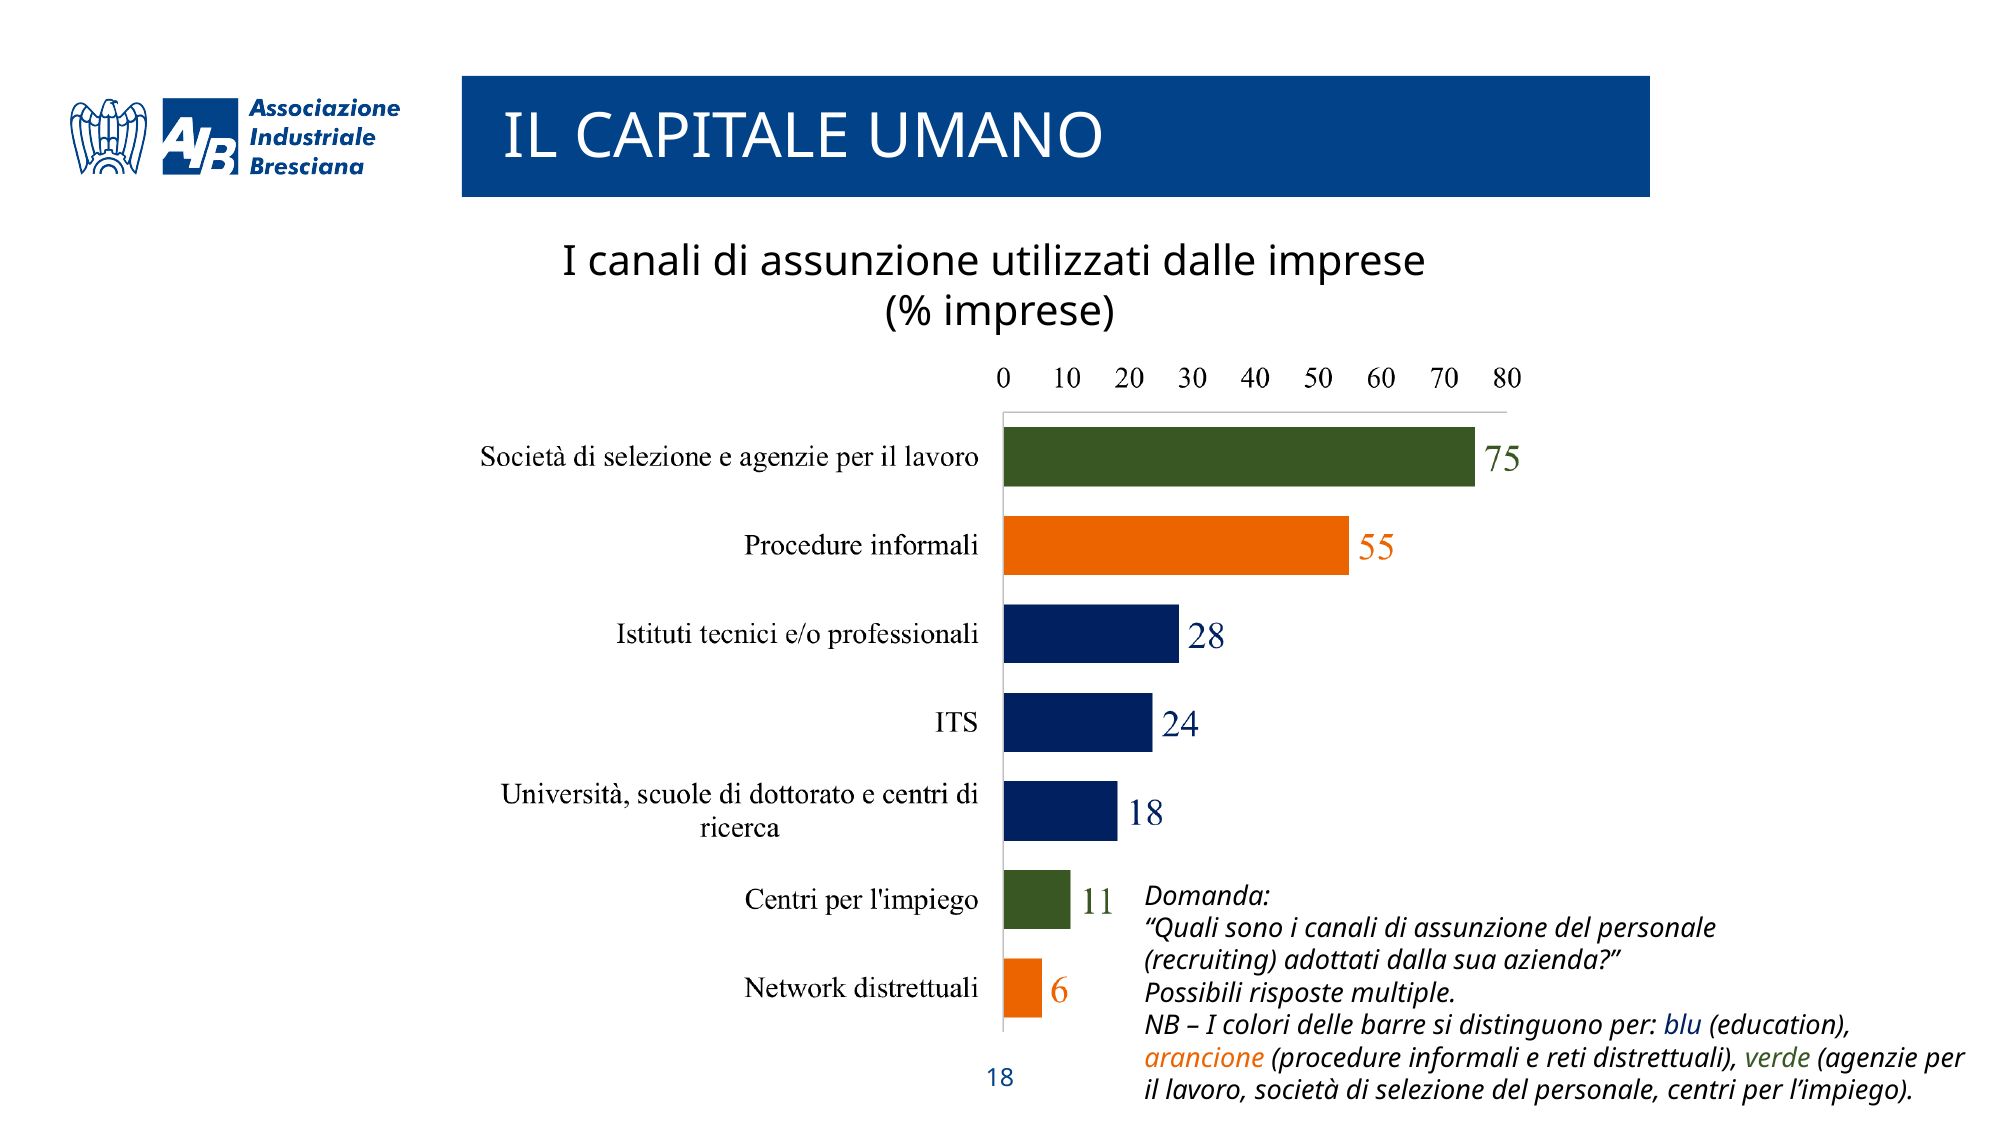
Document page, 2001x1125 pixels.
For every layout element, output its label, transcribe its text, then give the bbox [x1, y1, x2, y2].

title IL CAPITALE UMANO [472, 91, 1639, 184]
picture [70, 98, 400, 175]
text_box Domanda: “Quali sono i canali di assunzione del personale (recruiting) adottati dalla sua azienda?” Possibili risposte multiple. NB – I colori delle barre si distinguono per: blu (education), arancione (procedure informali e reti distrettuali), verde (agenzie per il lavoro, società di selezione del personale, centri per l’impiego). [1129, 870, 1993, 1113]
picture [470, 353, 1537, 1048]
text_box I canali di assunzione utilizzati dalle imprese (% imprese) [547, 226, 1452, 342]
